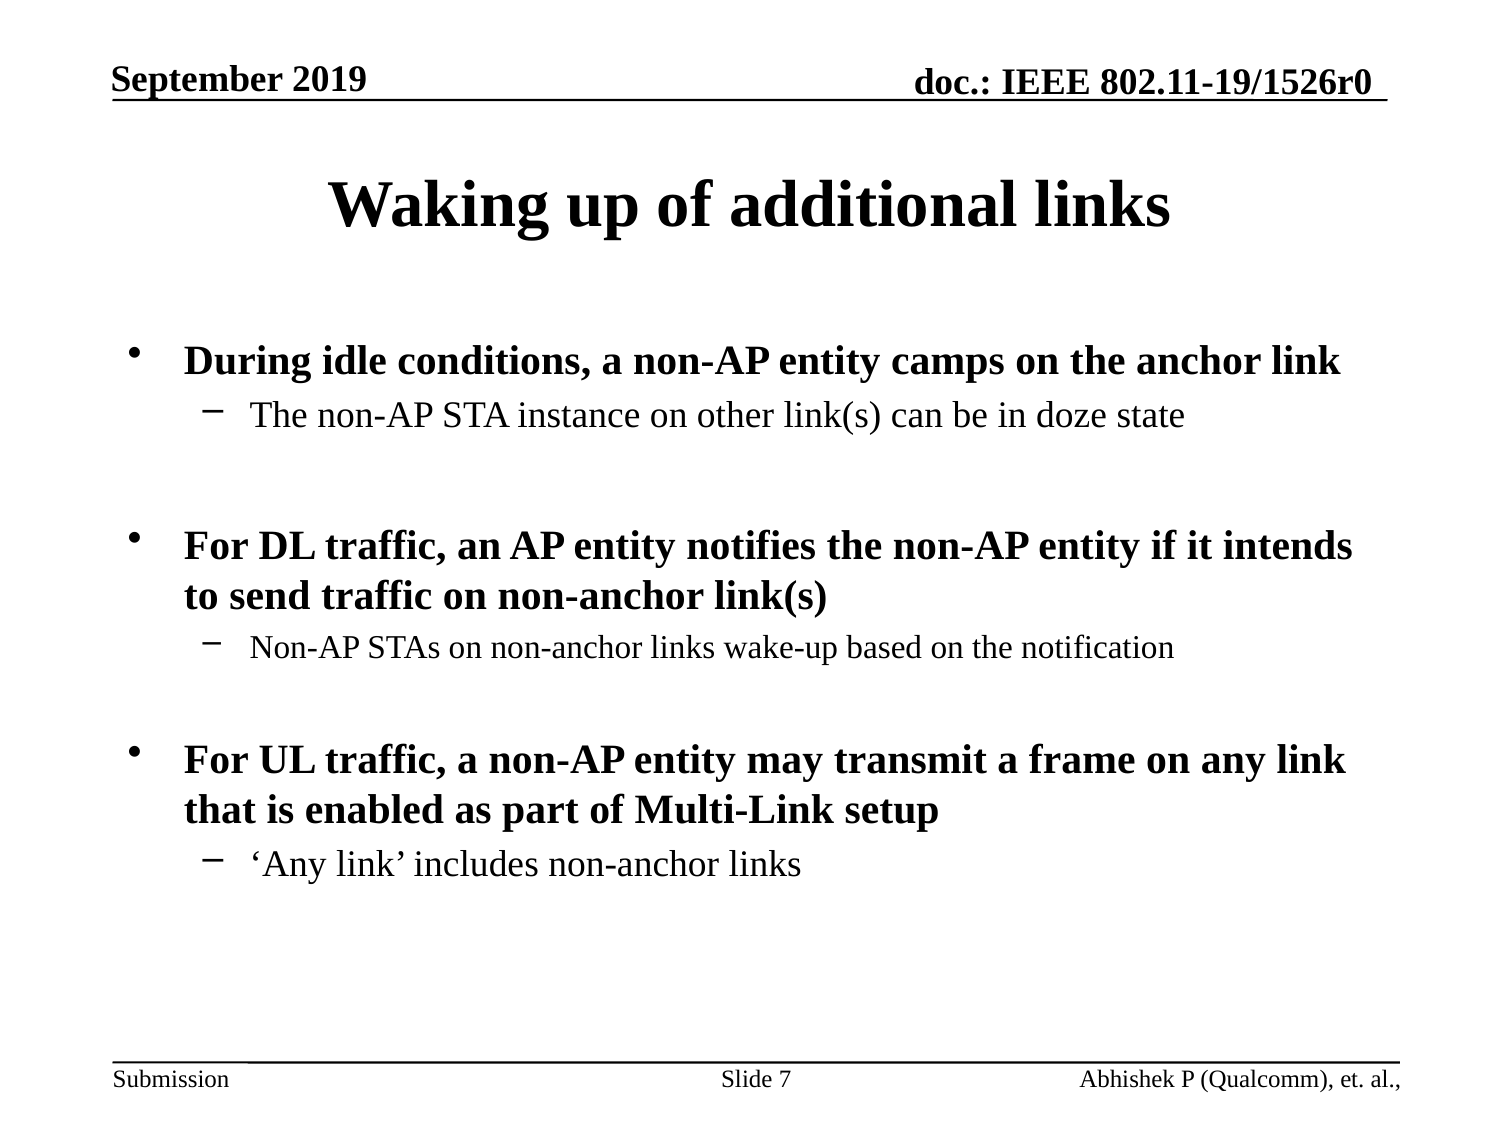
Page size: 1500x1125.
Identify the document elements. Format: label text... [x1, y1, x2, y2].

slide_number Slide 7 [712, 1061, 801, 1093]
footer Abhishek P (Qualcomm), et. al., [949, 1061, 1402, 1093]
list During idle conditions, a non-AP entity camps on the anchor link The non-AP STA instance on other link(s) can be in doze state For DL traffic, an AP entity notifies the non-AP entity if it intends to send traffic on non-anchor link(s) Non-AP STAs on non-anchor links wake-up based on the notification For UL traffic, a non-AP entity may transmit a frame on any link that is enabled as part of Multi-Link setup ‘Any link’ includes non-anchor links [112, 324, 1402, 1044]
title Waking up of additional links [112, 112, 1388, 288]
